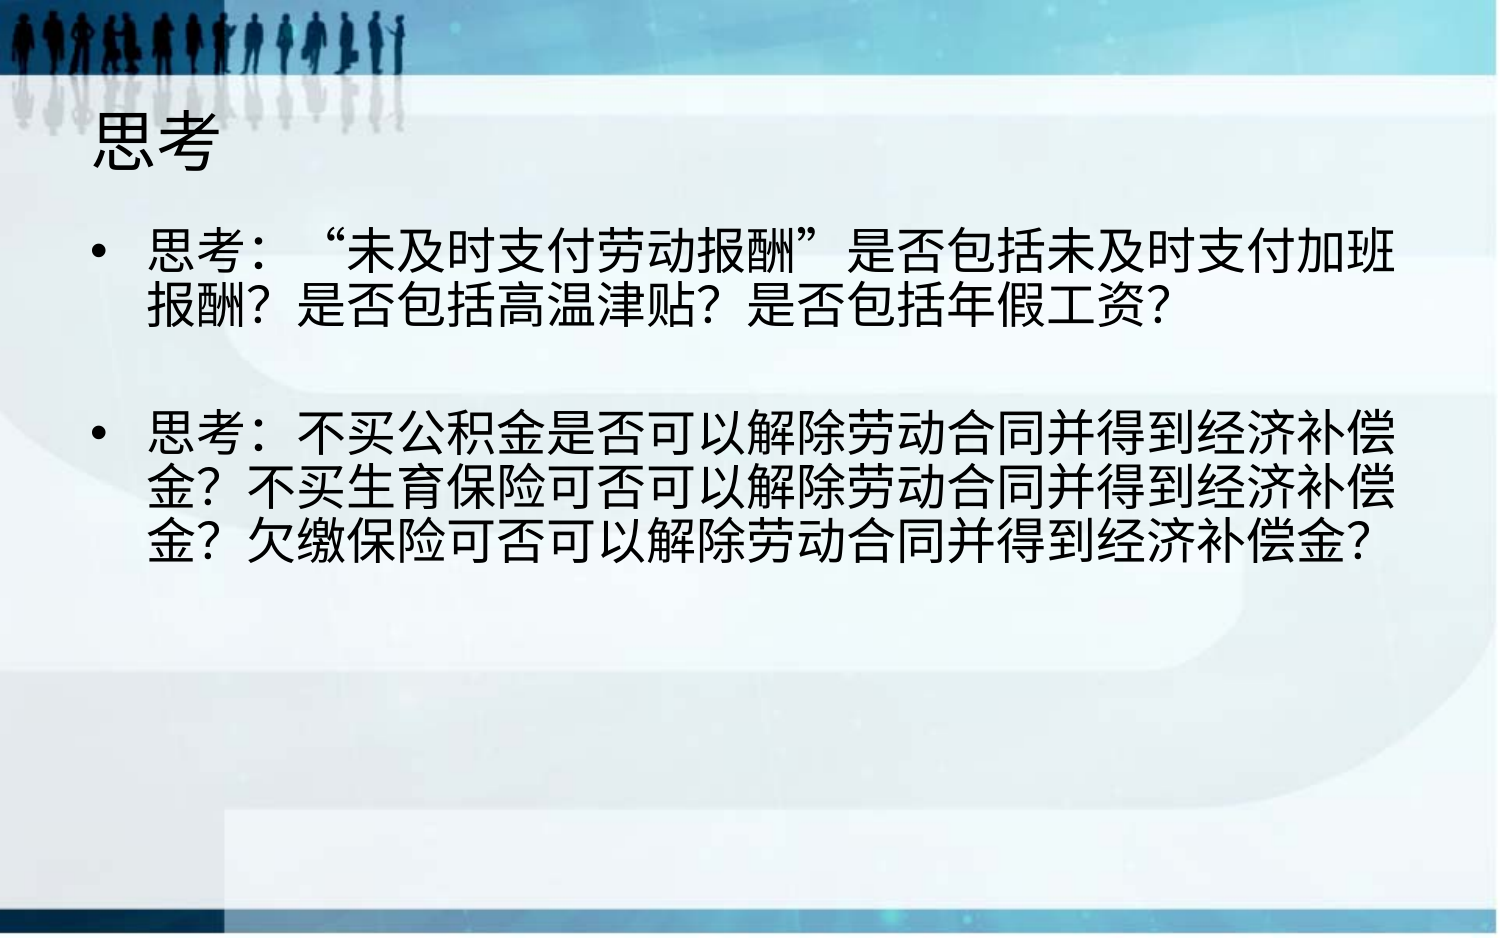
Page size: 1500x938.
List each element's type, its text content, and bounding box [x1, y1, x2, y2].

title 思考 [74, 70, 1426, 210]
list 思考：“未及时支付劳动报酬”是否包括未及时支付加班报酬？是否包括高温津贴？是否包括年假工资？ 思考：不买公积金是否可以解除劳动合同并得到经济补偿金？不买生育保险可否可以解除劳动合同并得到经济补偿金？欠缴保险可否可以解除劳动合同并得到经济补偿金？ [74, 218, 1426, 838]
picture [0, 0, 1500, 938]
